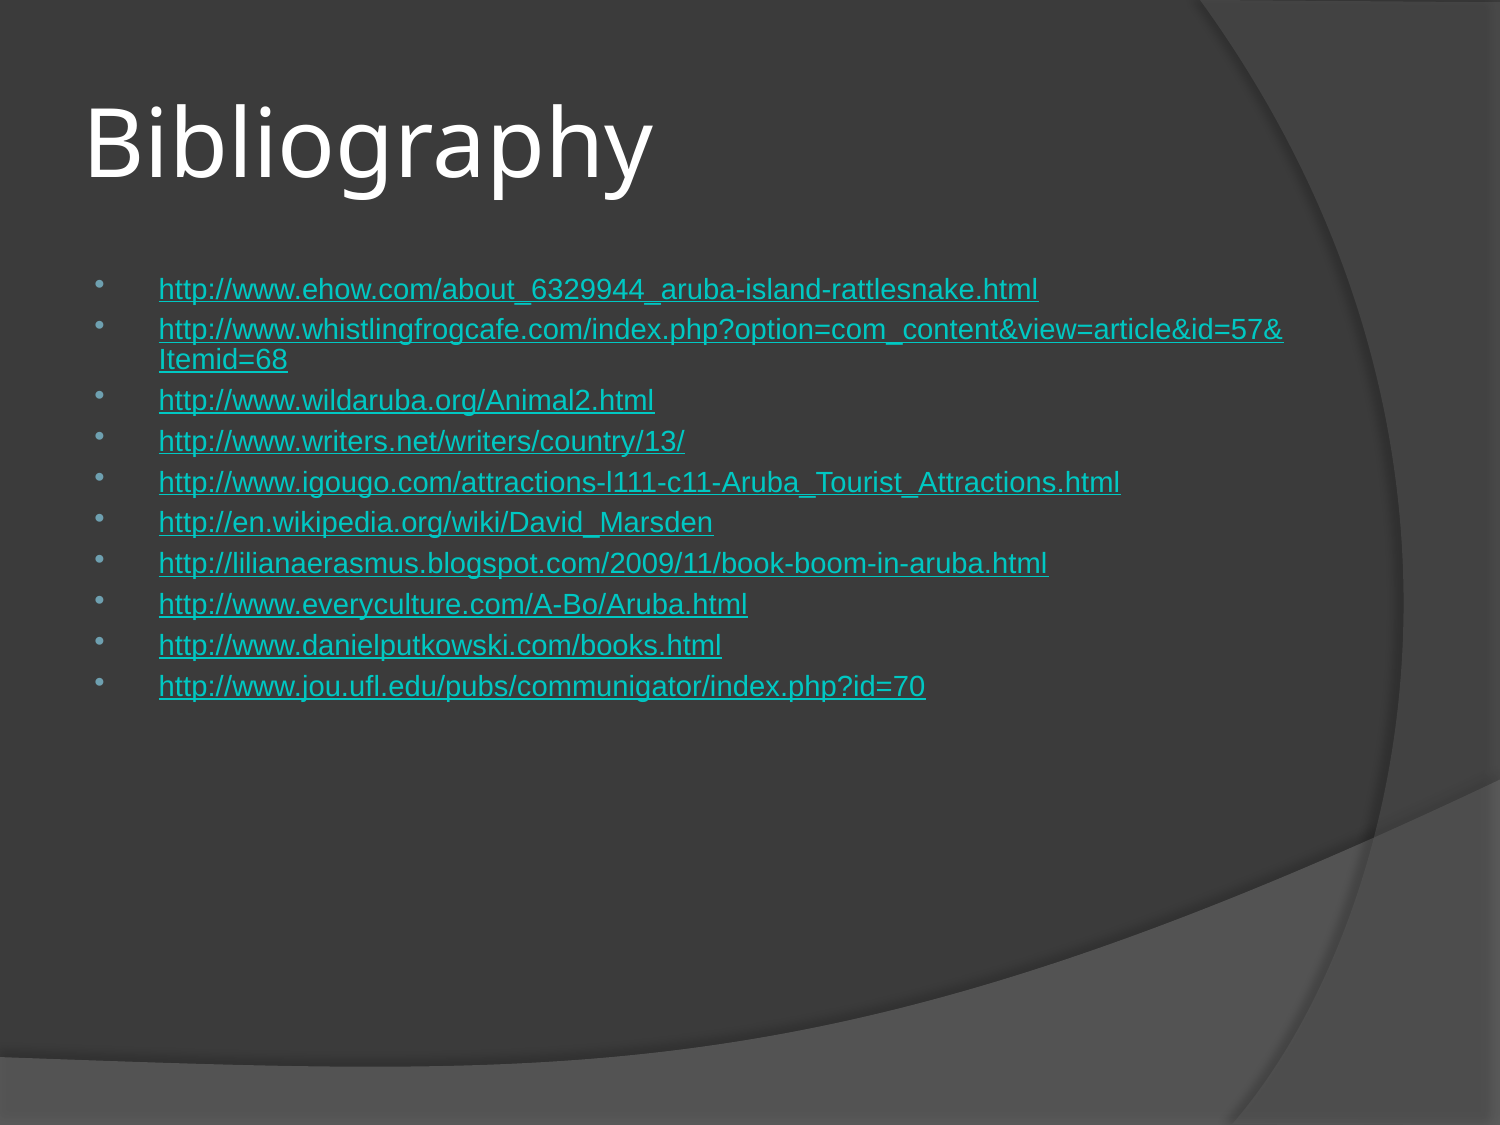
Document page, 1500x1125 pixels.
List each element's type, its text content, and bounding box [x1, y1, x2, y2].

list http://www.ehow.com/about_6329944_aruba-island-rattlesnake.html http://www.whistlingfrogcafe.com/index.php?option=com_content&view=article&id=57&Itemid=68 http://www.wildaruba.org/Animal2.html http://www.writers.net/writers/country/13/ http://www.igougo.com/attractions-l111-c11-Aruba_Tourist_Attractions.html http://en.wikipedia.org/wiki/David_Marsden http://lilianaerasmus.blogspot.com/2009/11/book-boom-in-aruba.html http://www.everyculture.com/A-Bo/Aruba.html http://www.danielputkowski.com/books.html http://www.jou.ufl.edu/pubs/communigator/index.php?id=70 [75, 262, 1300, 1005]
title Bibliography [75, 45, 1300, 233]
